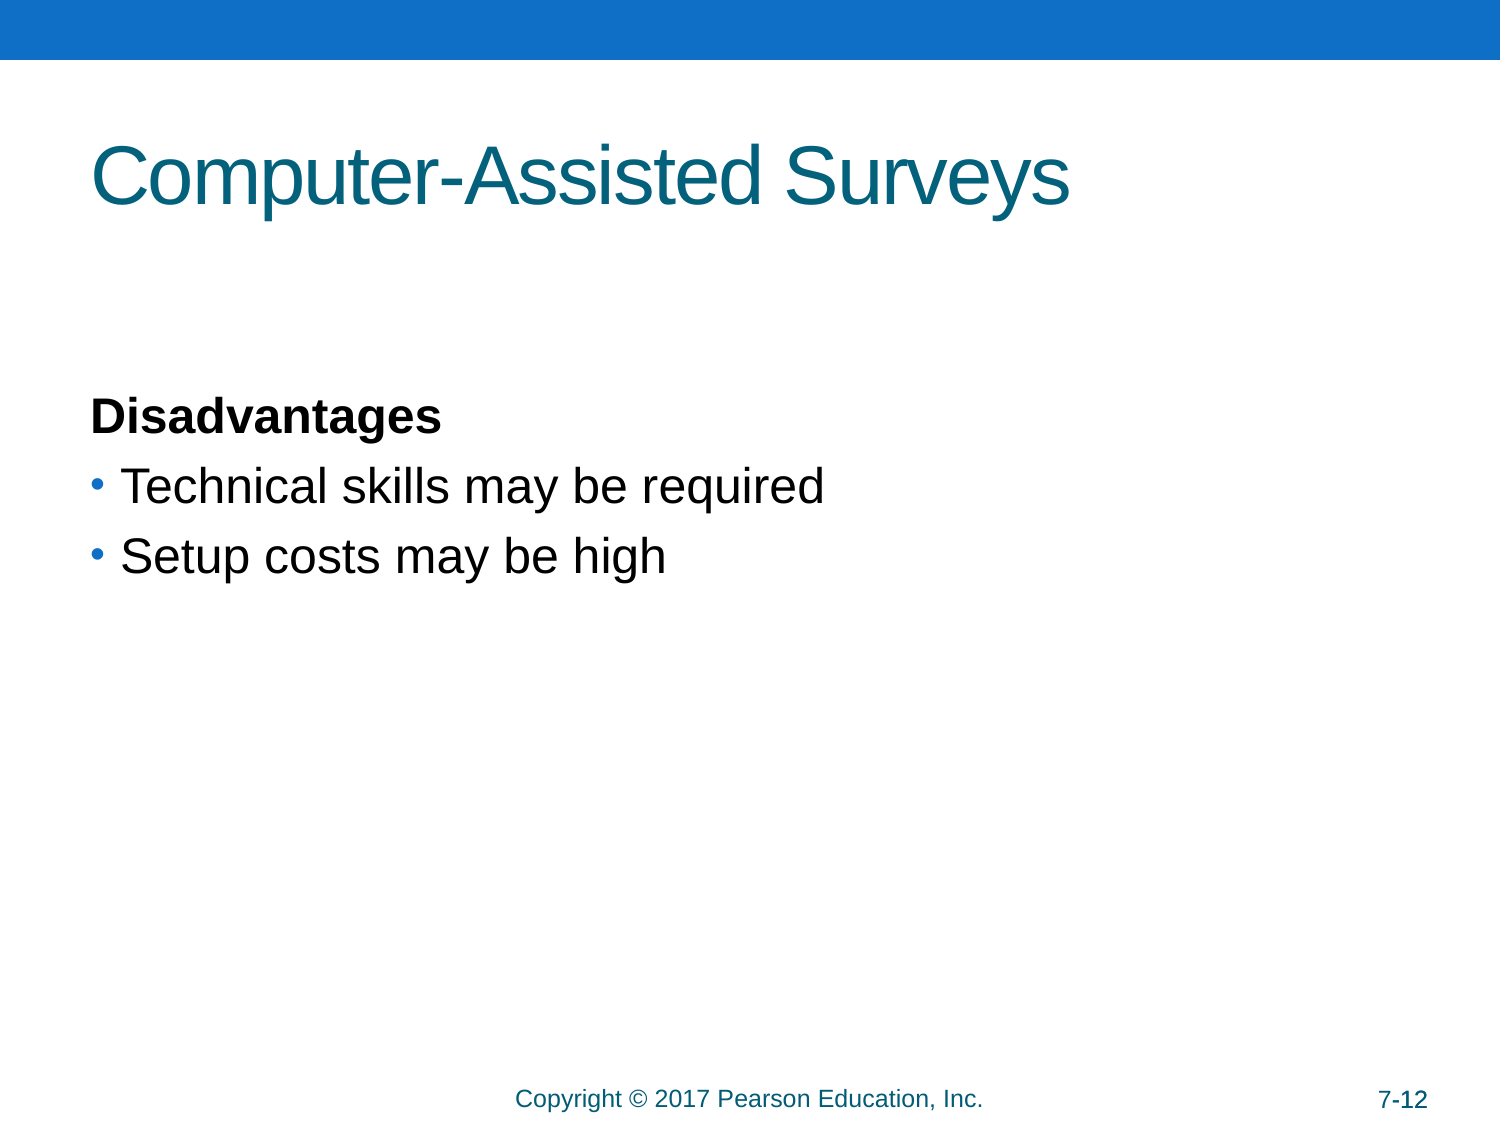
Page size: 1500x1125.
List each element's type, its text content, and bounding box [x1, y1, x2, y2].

title Computer-Assisted Surveys [75, 90, 1425, 253]
list Disadvantages Technical skills may be required Setup costs may be high [75, 376, 1425, 1125]
